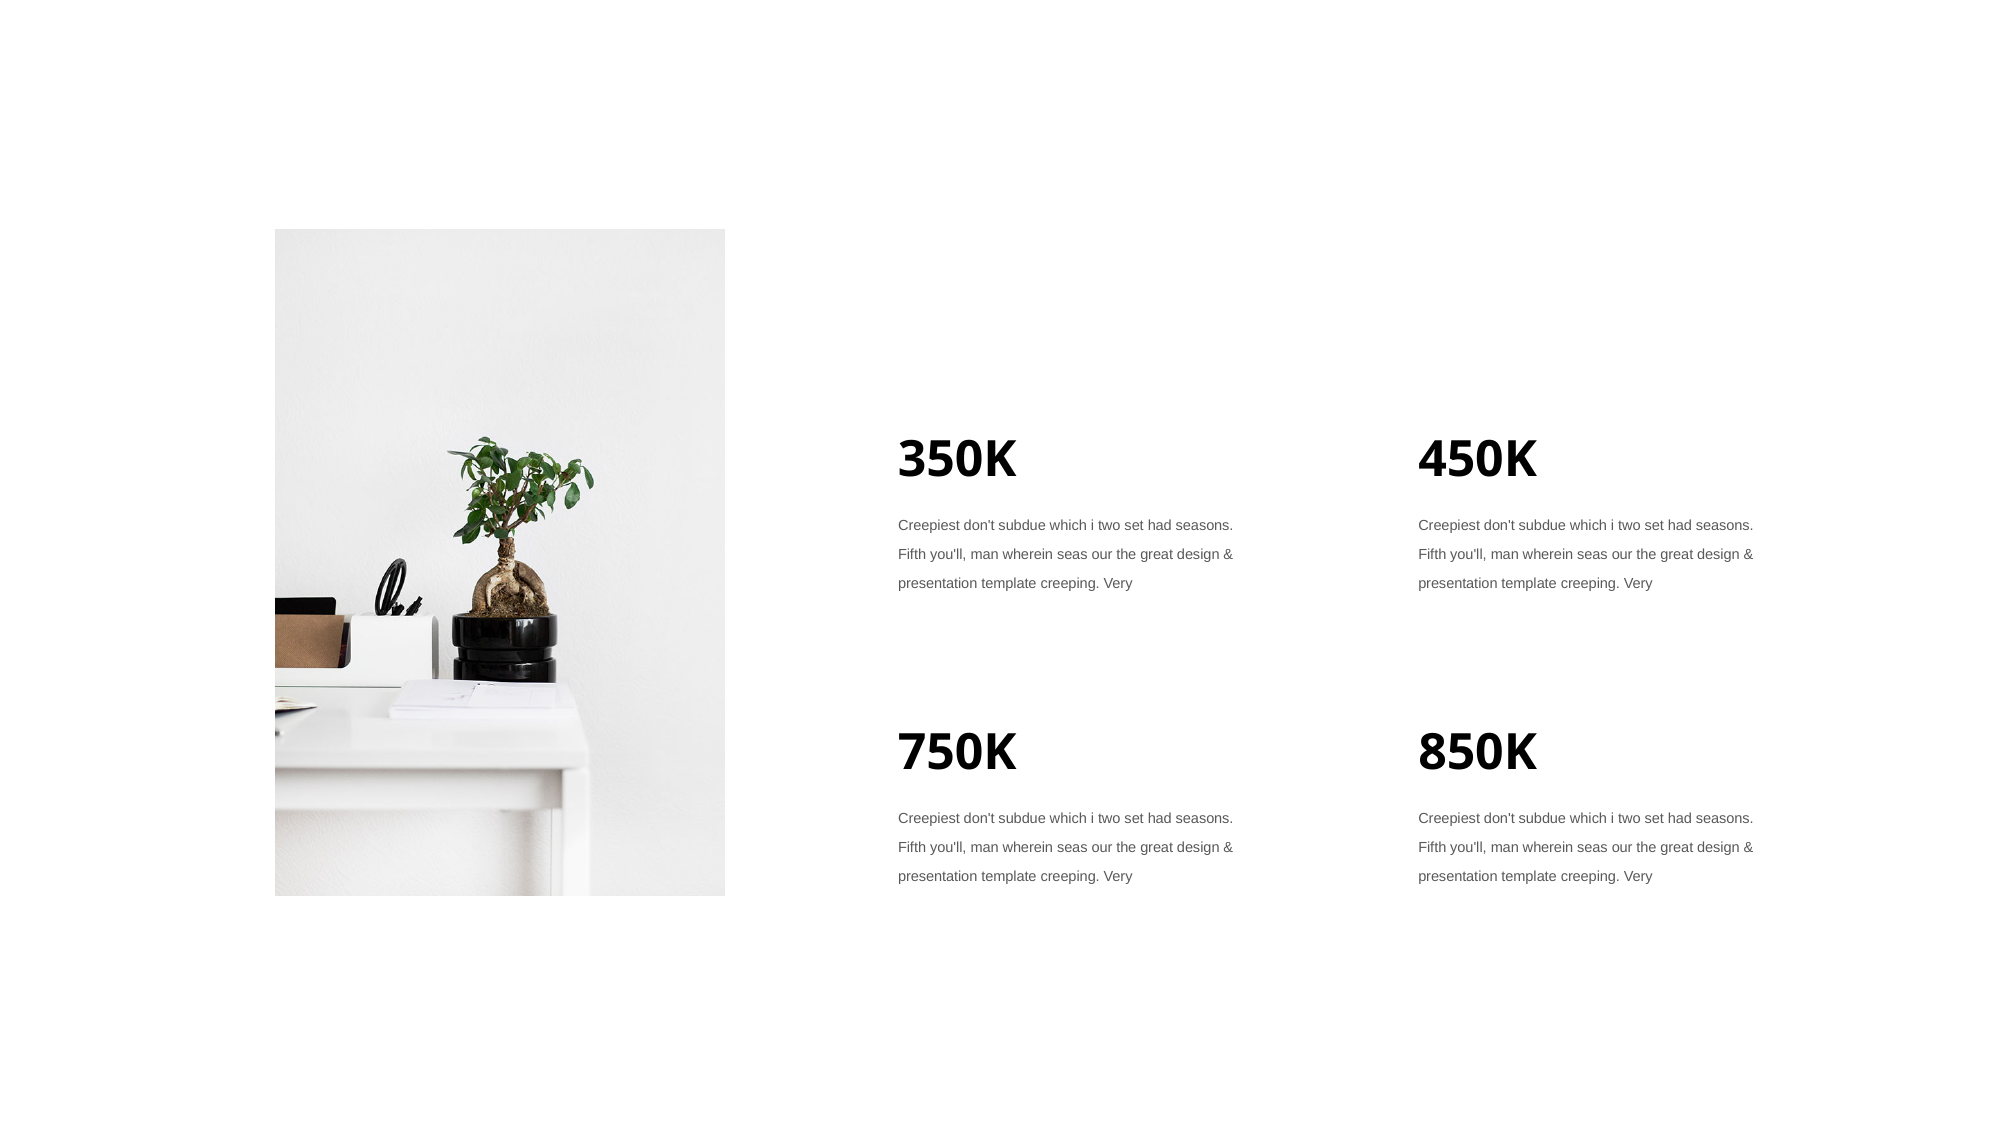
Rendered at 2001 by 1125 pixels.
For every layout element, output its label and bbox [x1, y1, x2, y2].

text_box [883, 418, 1259, 597]
text_box [883, 711, 1259, 890]
text_box [1403, 711, 1779, 890]
picture [274, 229, 725, 896]
text_box [1403, 418, 1779, 597]
